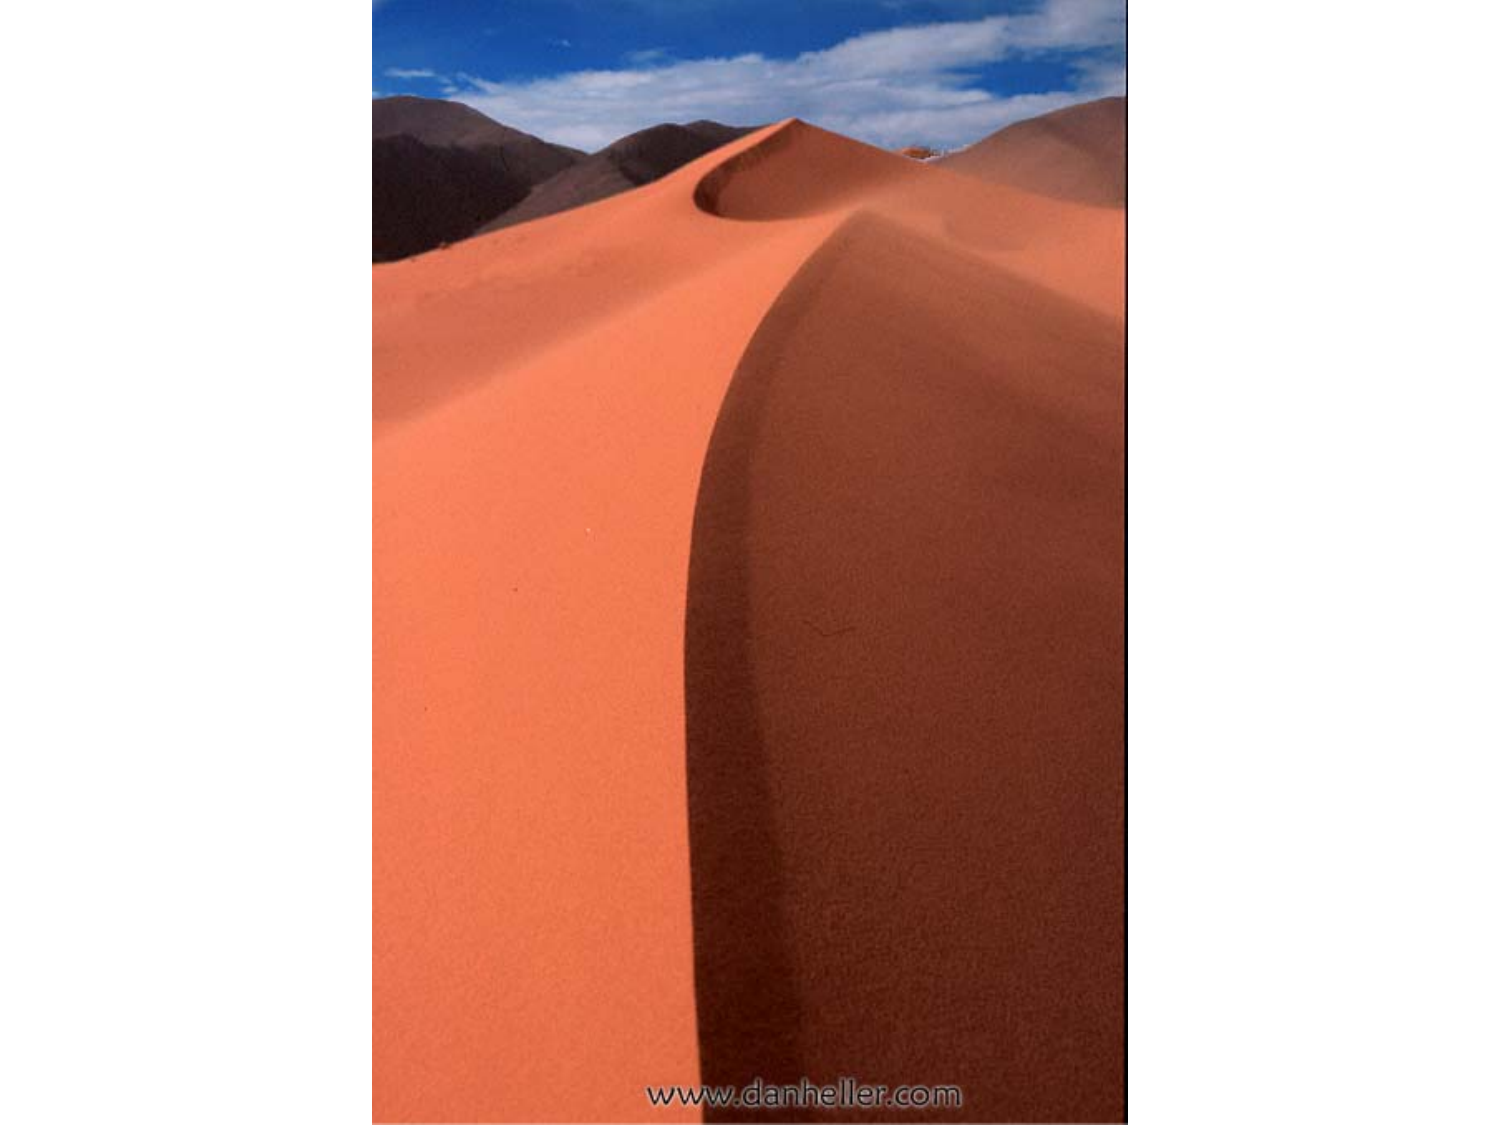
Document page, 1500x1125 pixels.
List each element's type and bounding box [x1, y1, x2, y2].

picture [372, 0, 1128, 1125]
